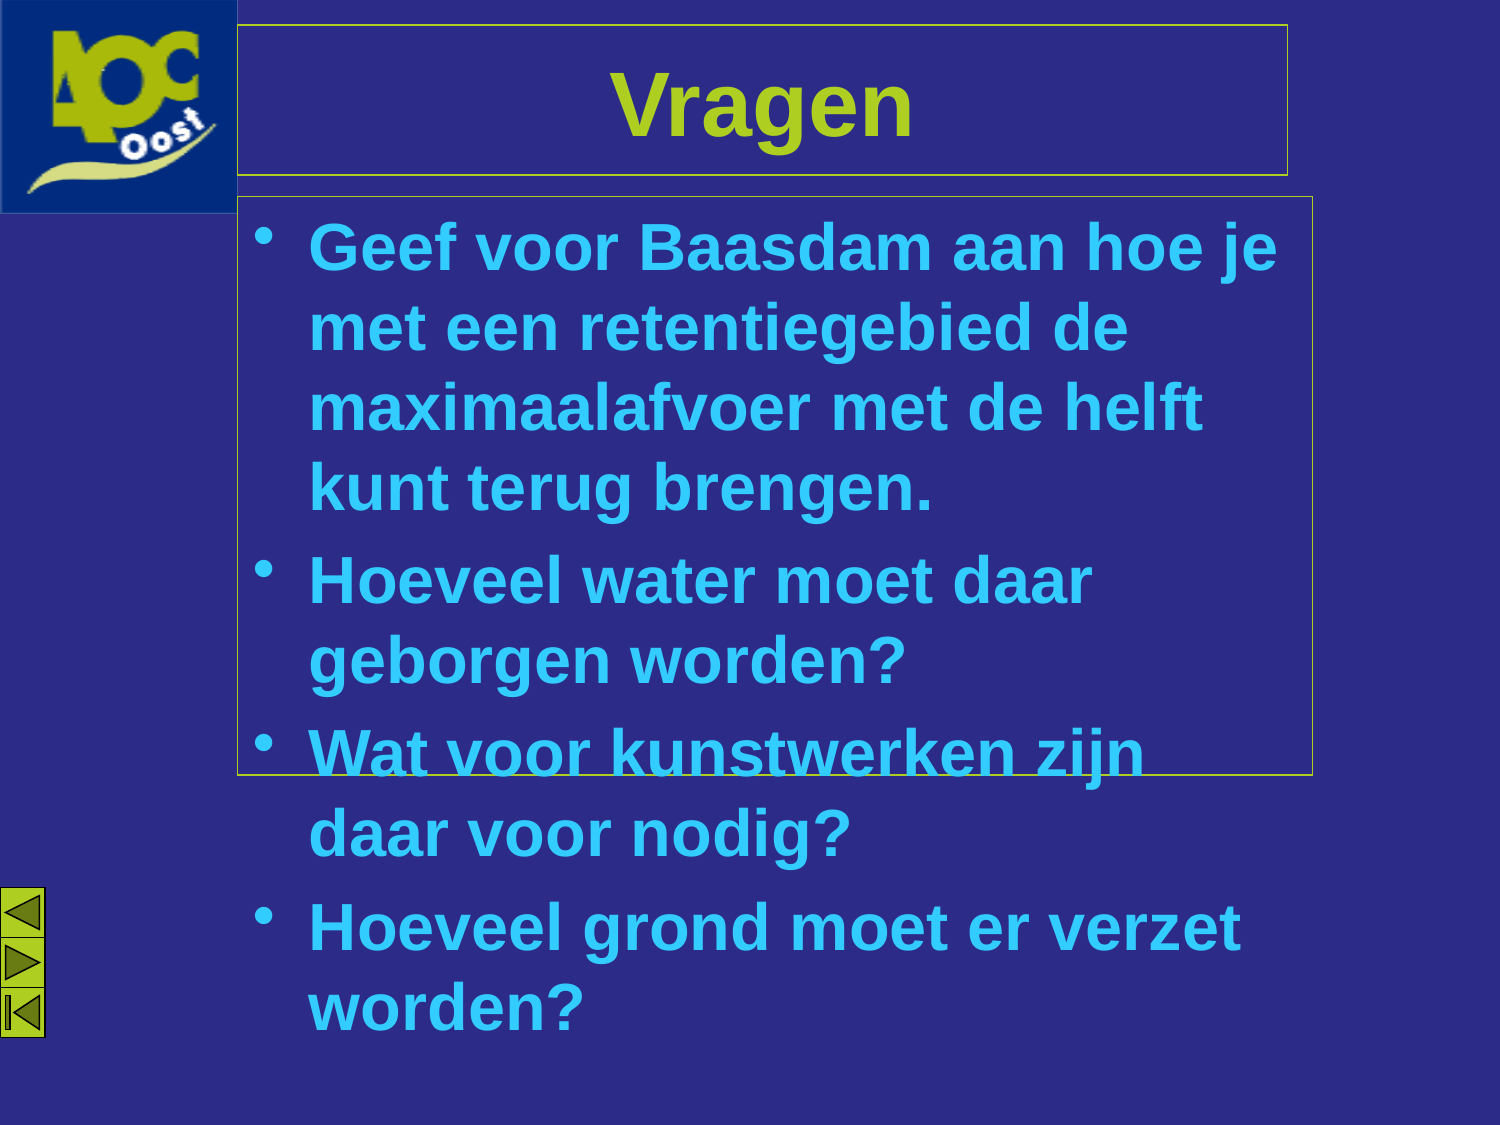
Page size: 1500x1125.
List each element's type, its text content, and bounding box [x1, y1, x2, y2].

picture [0, 0, 238, 214]
list Geef voor Baasdam aan hoe je met een retentiegebied de maximaalafvoer met de helft kunt terug brengen. Hoeveel water moet daar geborgen worden? Wat voor kunstwerken zijn daar voor nodig? Hoeveel grond moet er verzet worden? [237, 196, 1313, 776]
title Vragen [237, 24, 1288, 176]
